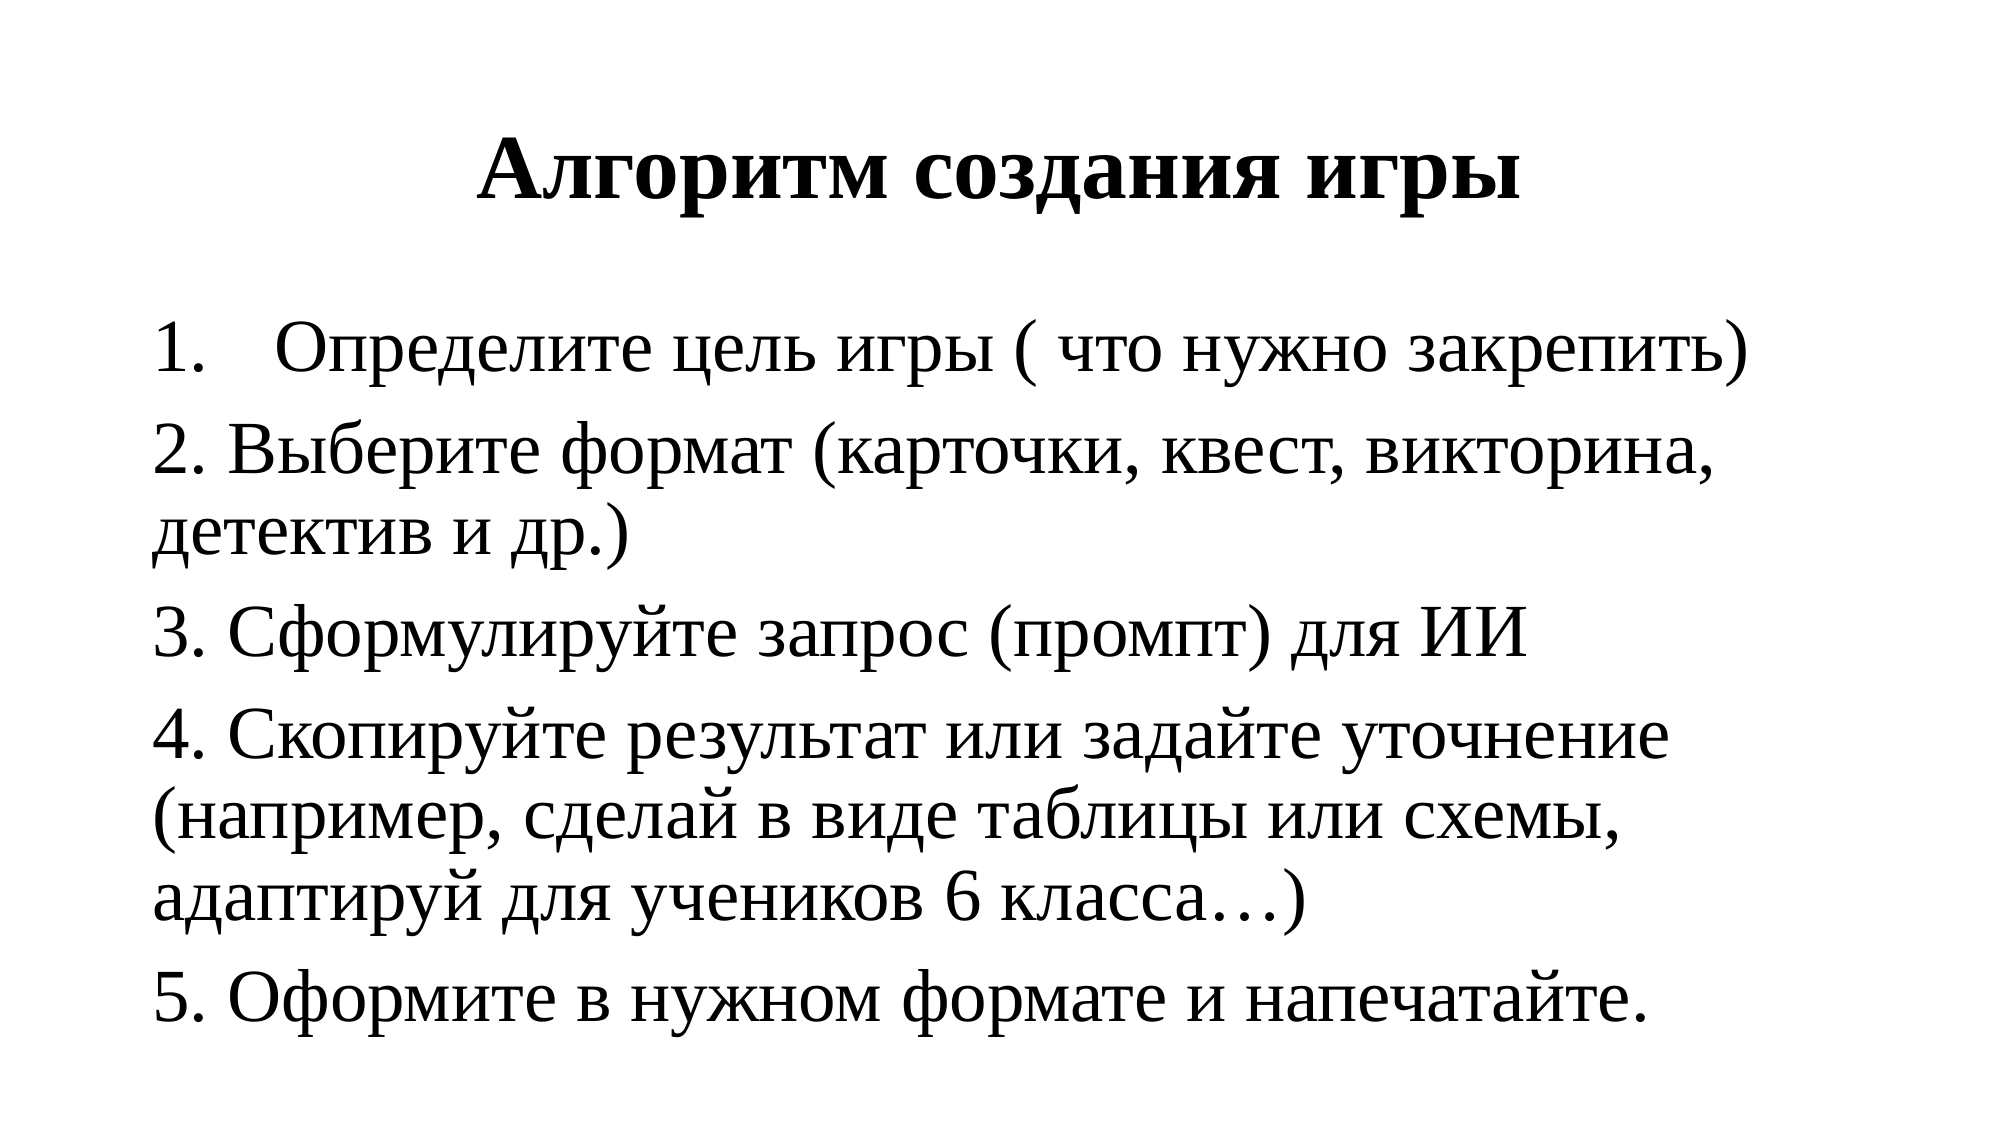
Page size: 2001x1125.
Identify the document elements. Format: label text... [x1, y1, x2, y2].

title Алгоритм создания игры [137, 59, 1863, 278]
list Определите цель игры ( что нужно закрепить) 2. Выберите формат (карточки, квест, викторина, детектив и др.) 3. Сформулируйте запрос (промпт) для ИИ 4. Скопируйте результат или задайте уточнение (например, сделай в виде таблицы или схемы, адаптируй для учеников 6 класса…) 5. Оформите в нужном формате и напечатайте. [137, 299, 1863, 1069]
